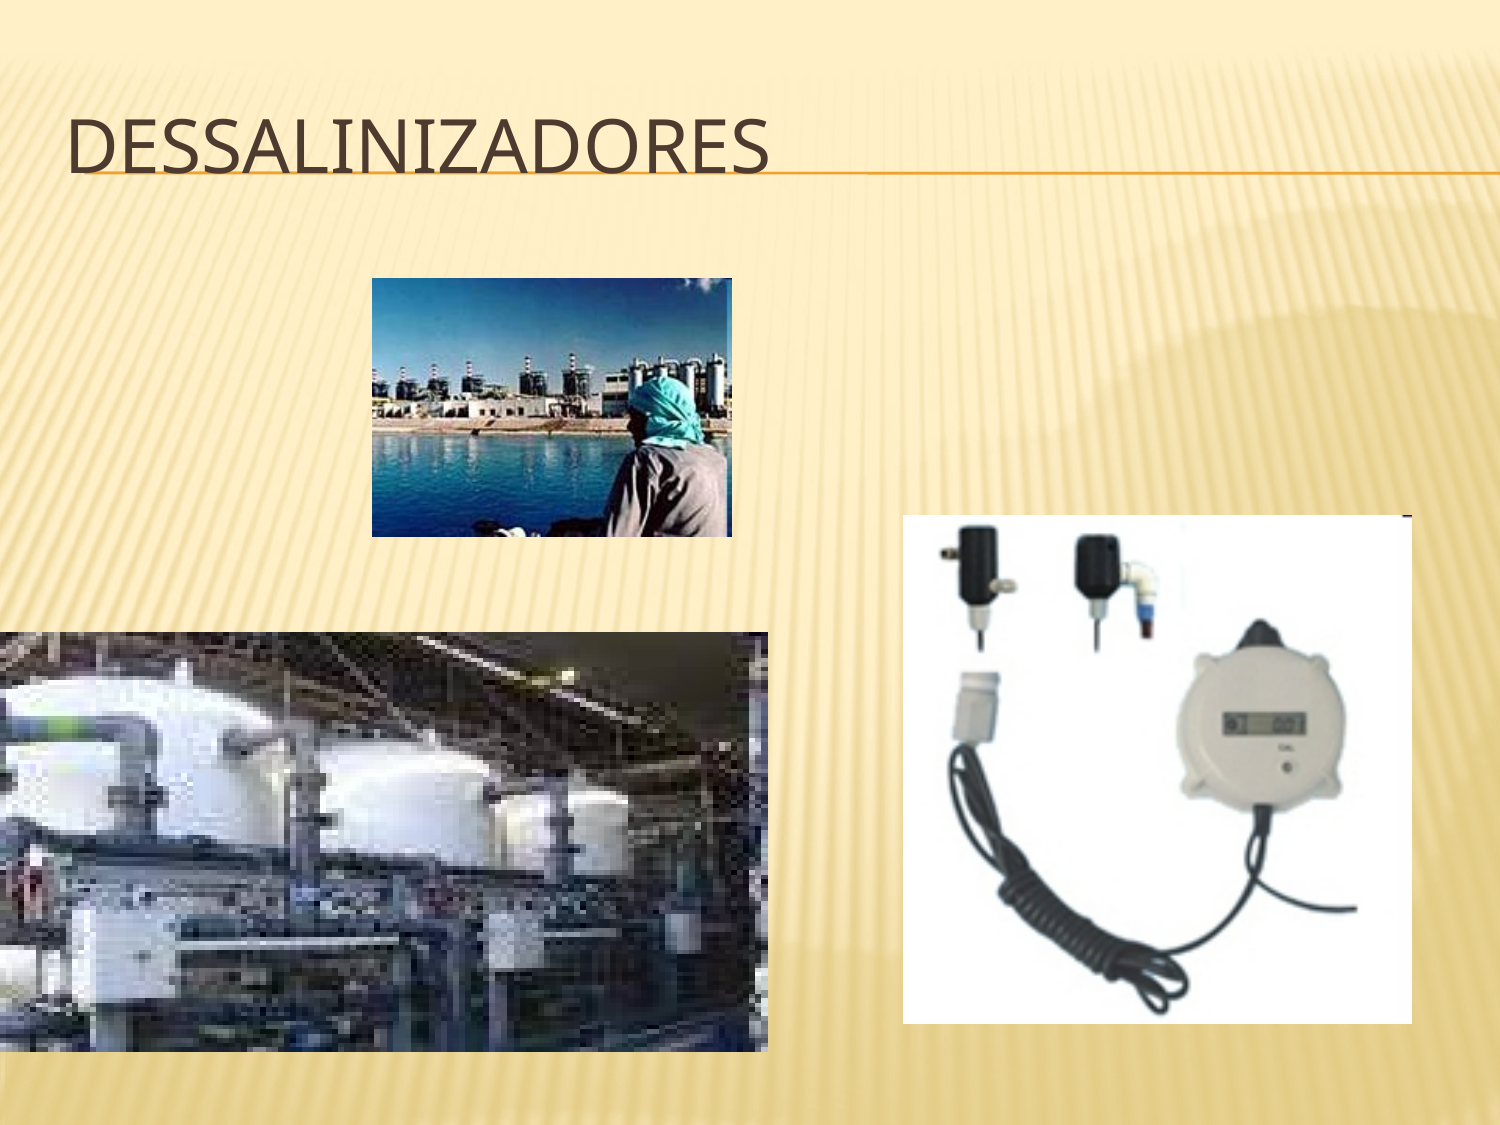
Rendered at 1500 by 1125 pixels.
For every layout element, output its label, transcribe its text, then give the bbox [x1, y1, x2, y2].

picture [903, 515, 1412, 1024]
picture [371, 278, 732, 537]
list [0, 631, 768, 1053]
title Dessalinizadores [49, 75, 1475, 213]
